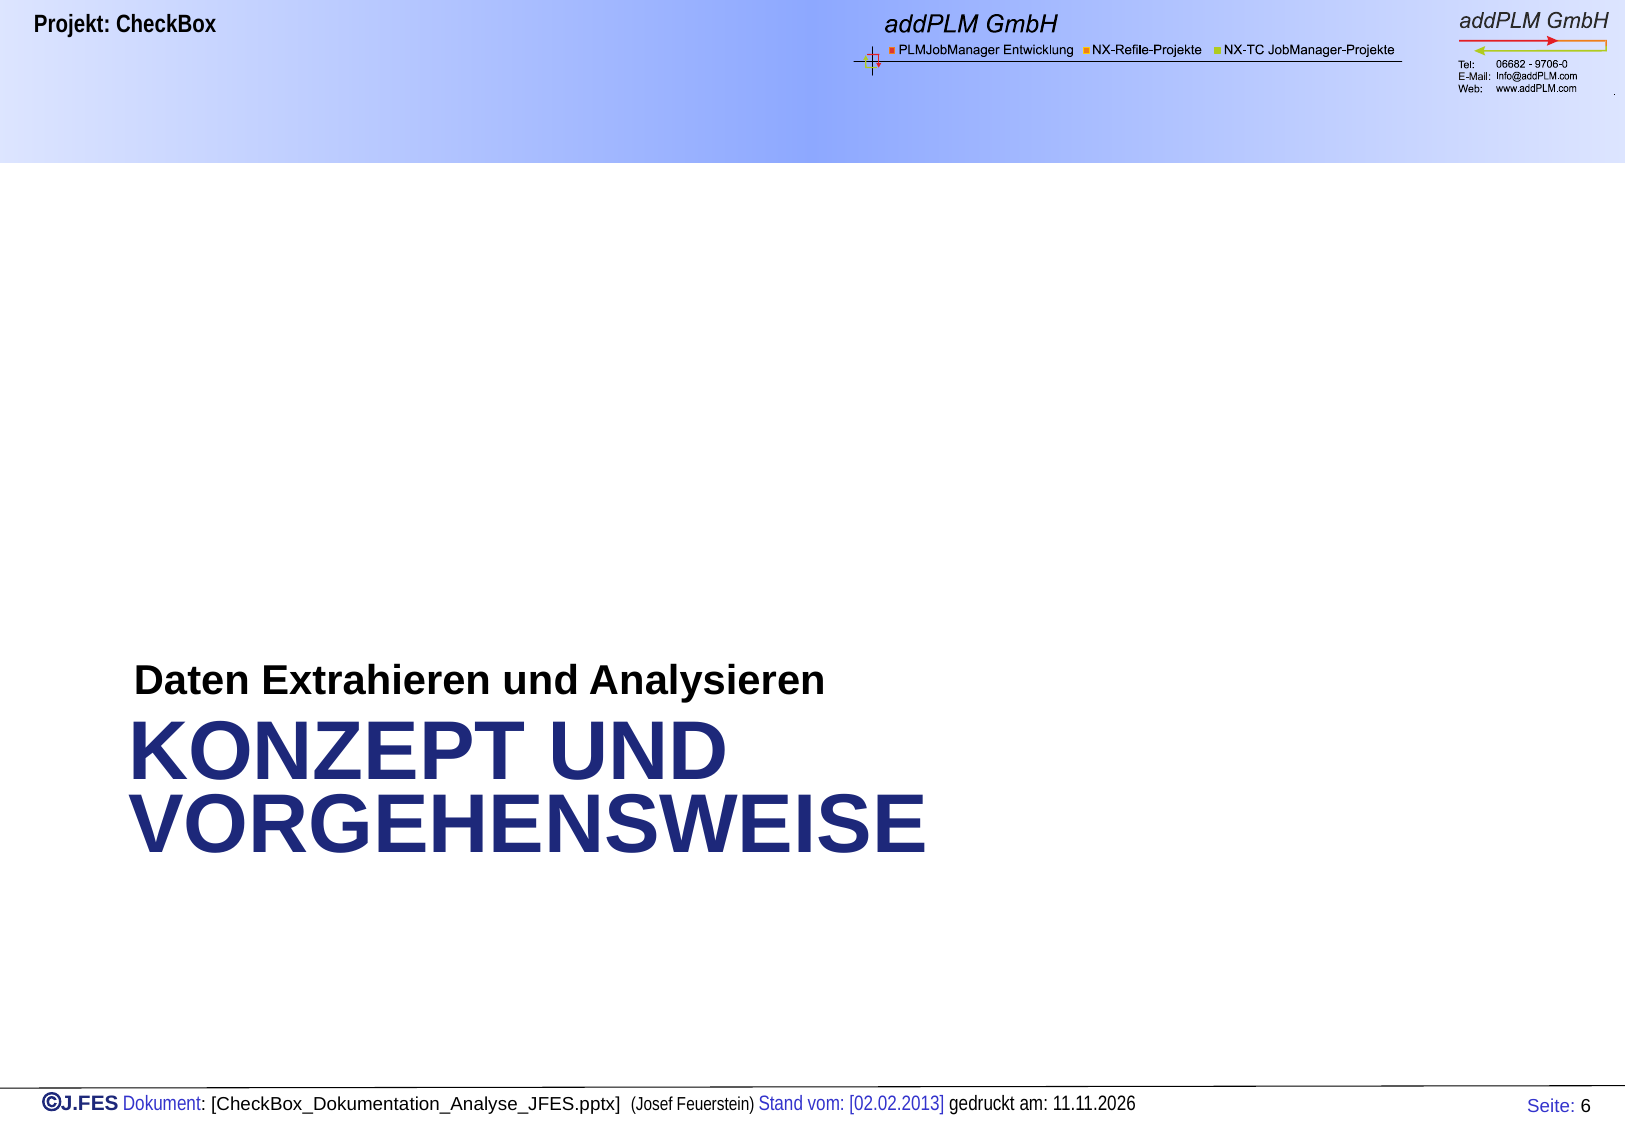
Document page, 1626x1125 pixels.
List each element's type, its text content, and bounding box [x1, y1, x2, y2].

title Konzept und Vorgehensweise [128, 722, 1510, 872]
list Daten Extrahieren und Analysieren [118, 464, 1501, 711]
